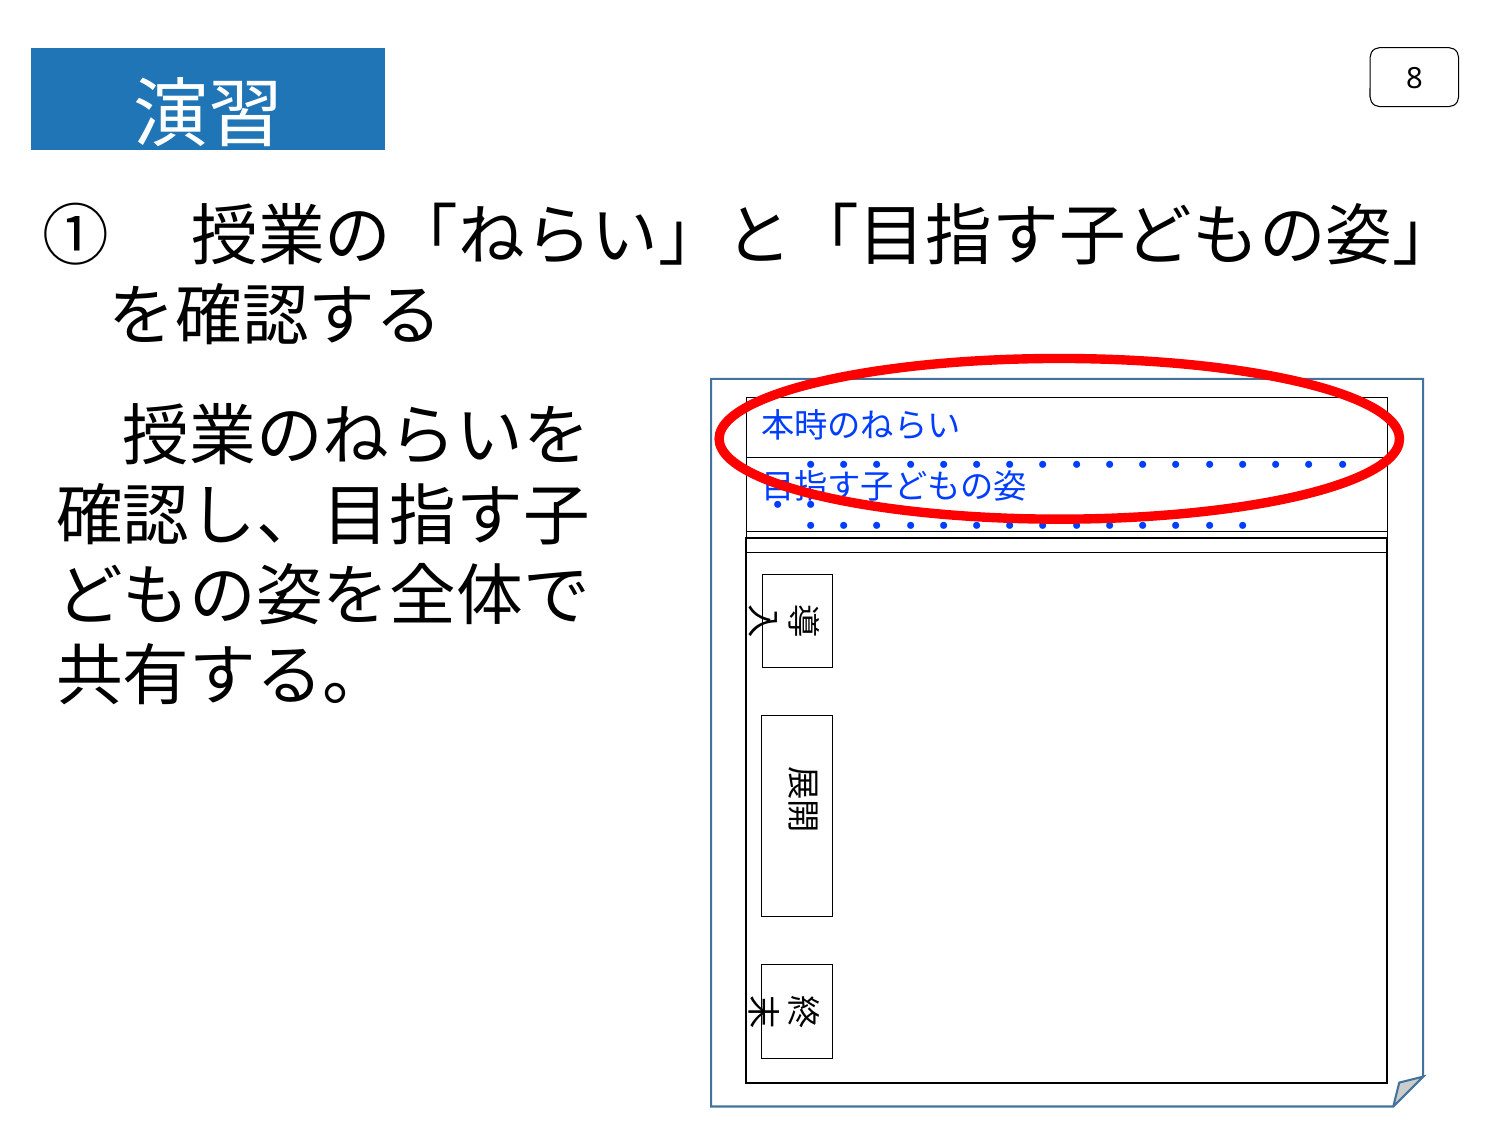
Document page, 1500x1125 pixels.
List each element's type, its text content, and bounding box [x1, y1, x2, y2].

text_box ① 授業の「ねらい」と「目指す子どもの姿」 を確認する [27, 185, 1480, 360]
text_box 授業のねらいを 確認し、目指す子どもの姿を全体で共有する。 [41, 385, 655, 720]
text_box 演習 [31, 48, 385, 150]
text_box 8 [1368, 46, 1460, 108]
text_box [711, 378, 1424, 1107]
text_box [831, 357, 1287, 378]
